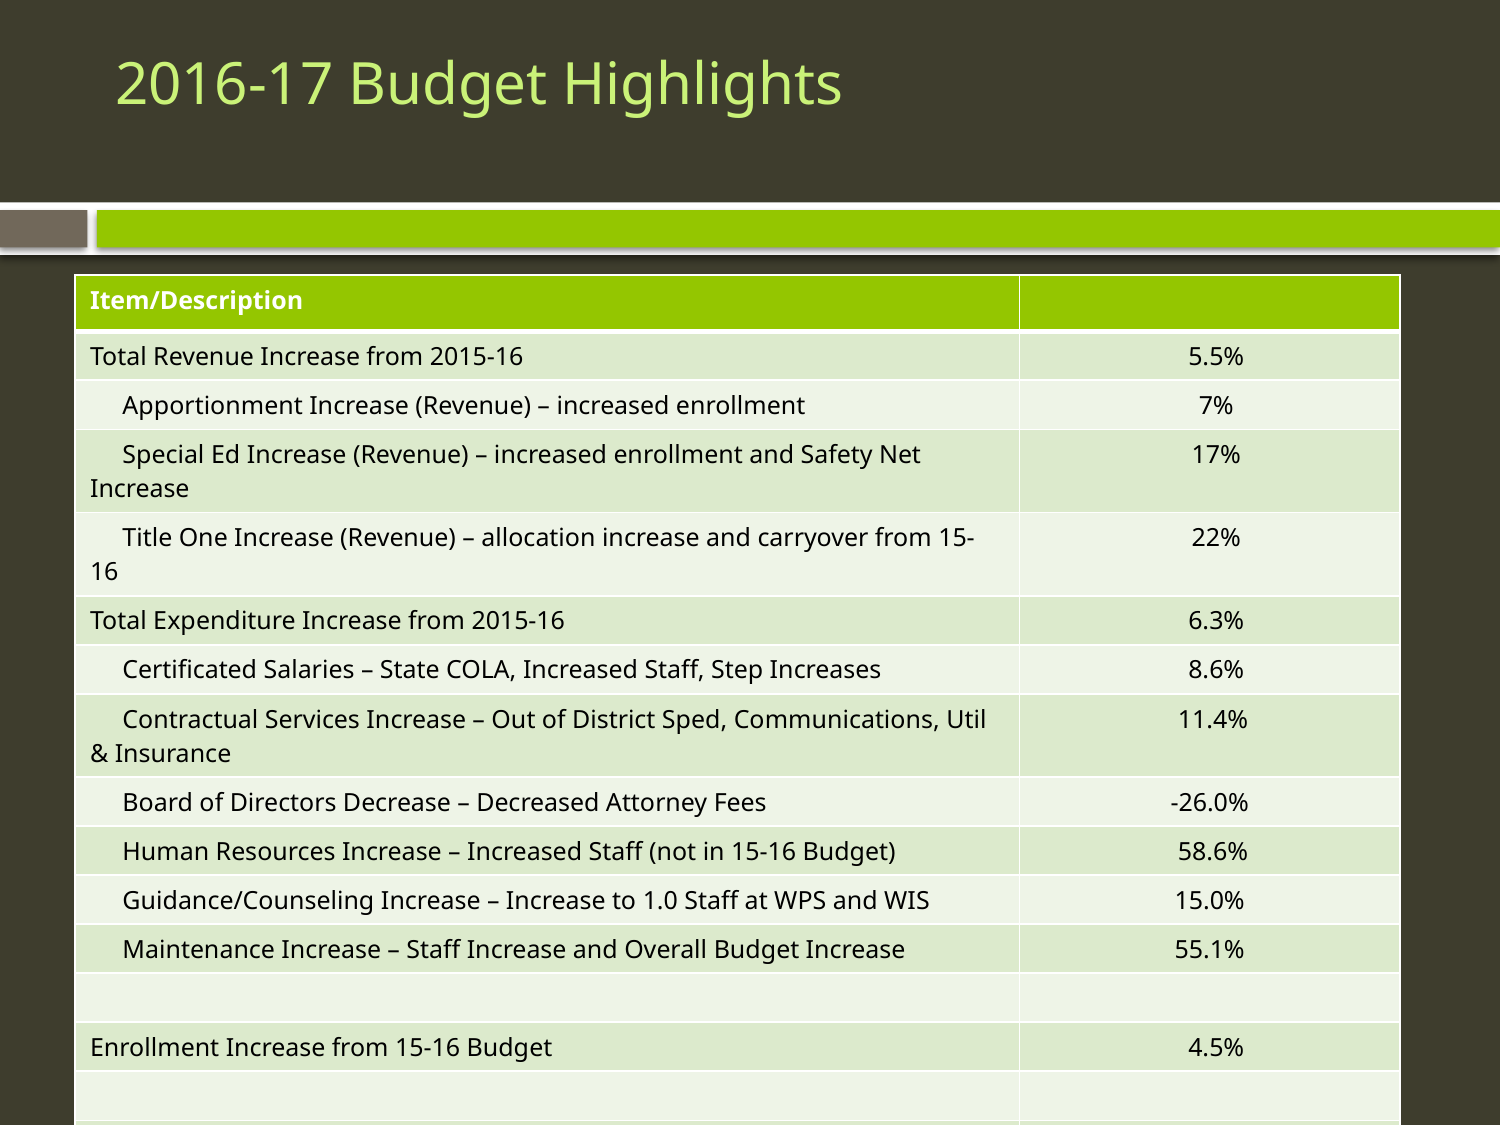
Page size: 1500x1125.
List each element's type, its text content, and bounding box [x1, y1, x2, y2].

table_cell Certificated Salaries – State COLA, Increased Staff, Step Increases [76, 646, 1019, 693]
table_header Item/Description [76, 276, 1019, 329]
table_cell [76, 1072, 1019, 1120]
title 2016-17 Budget Highlights [100, 37, 1438, 125]
table_cell [1020, 974, 1399, 1021]
table_cell 8.6% [1020, 646, 1399, 693]
table_cell Title One Increase (Revenue) – allocation increase and carryover from 15-16 [76, 513, 1019, 595]
table_cell 5.1% [1020, 1121, 1399, 1125]
table_cell [1020, 1072, 1399, 1120]
table_cell 22% [1020, 513, 1399, 595]
table_cell Total Expenditure Increase from 2015-16 [76, 597, 1019, 644]
table_cell 4.5% [1020, 1023, 1399, 1070]
table_cell Human Resources Increase – Increased Staff (not in 15-16 Budget) [76, 827, 1019, 874]
table_cell 58.6% [1020, 827, 1399, 874]
table_cell Board of Directors Decrease – Decreased Attorney Fees [76, 778, 1019, 825]
table_cell Special Ed Increase (Revenue) – increased enrollment and Safety Net Increase [76, 430, 1019, 512]
table_cell Total Revenue Increase from 2015-16 [76, 334, 1019, 379]
table_cell Apportionment Increase (Revenue) – increased enrollment [76, 381, 1019, 429]
table_cell 7% [1020, 381, 1399, 429]
table_cell Guidance/Counseling Increase – Increase to 1.0 Staff at WPS and WIS [76, 876, 1019, 923]
table_cell 11.4% [1020, 695, 1399, 776]
table_cell 6.3% [1020, 597, 1399, 644]
table_cell [76, 974, 1019, 1021]
table_cell Contractual Services Increase – Out of District Sped, Communications, Util & Insurance [76, 695, 1019, 776]
table_cell Maintenance Increase – Staff Increase and Overall Budget Increase [76, 925, 1019, 972]
table_cell 5.5% [1020, 334, 1399, 379]
table_cell -26.0% [1020, 778, 1399, 825]
table_cell Enrollment Increase from 15-16 Budget [76, 1023, 1019, 1070]
table_cell 55.1% [1020, 925, 1399, 972]
table_header [1020, 276, 1399, 329]
table_cell 17% [1020, 430, 1399, 512]
table_cell 15.0% [1020, 876, 1399, 923]
table_cell Certificated Staff Increase of 7.53 FTE [76, 1121, 1019, 1125]
